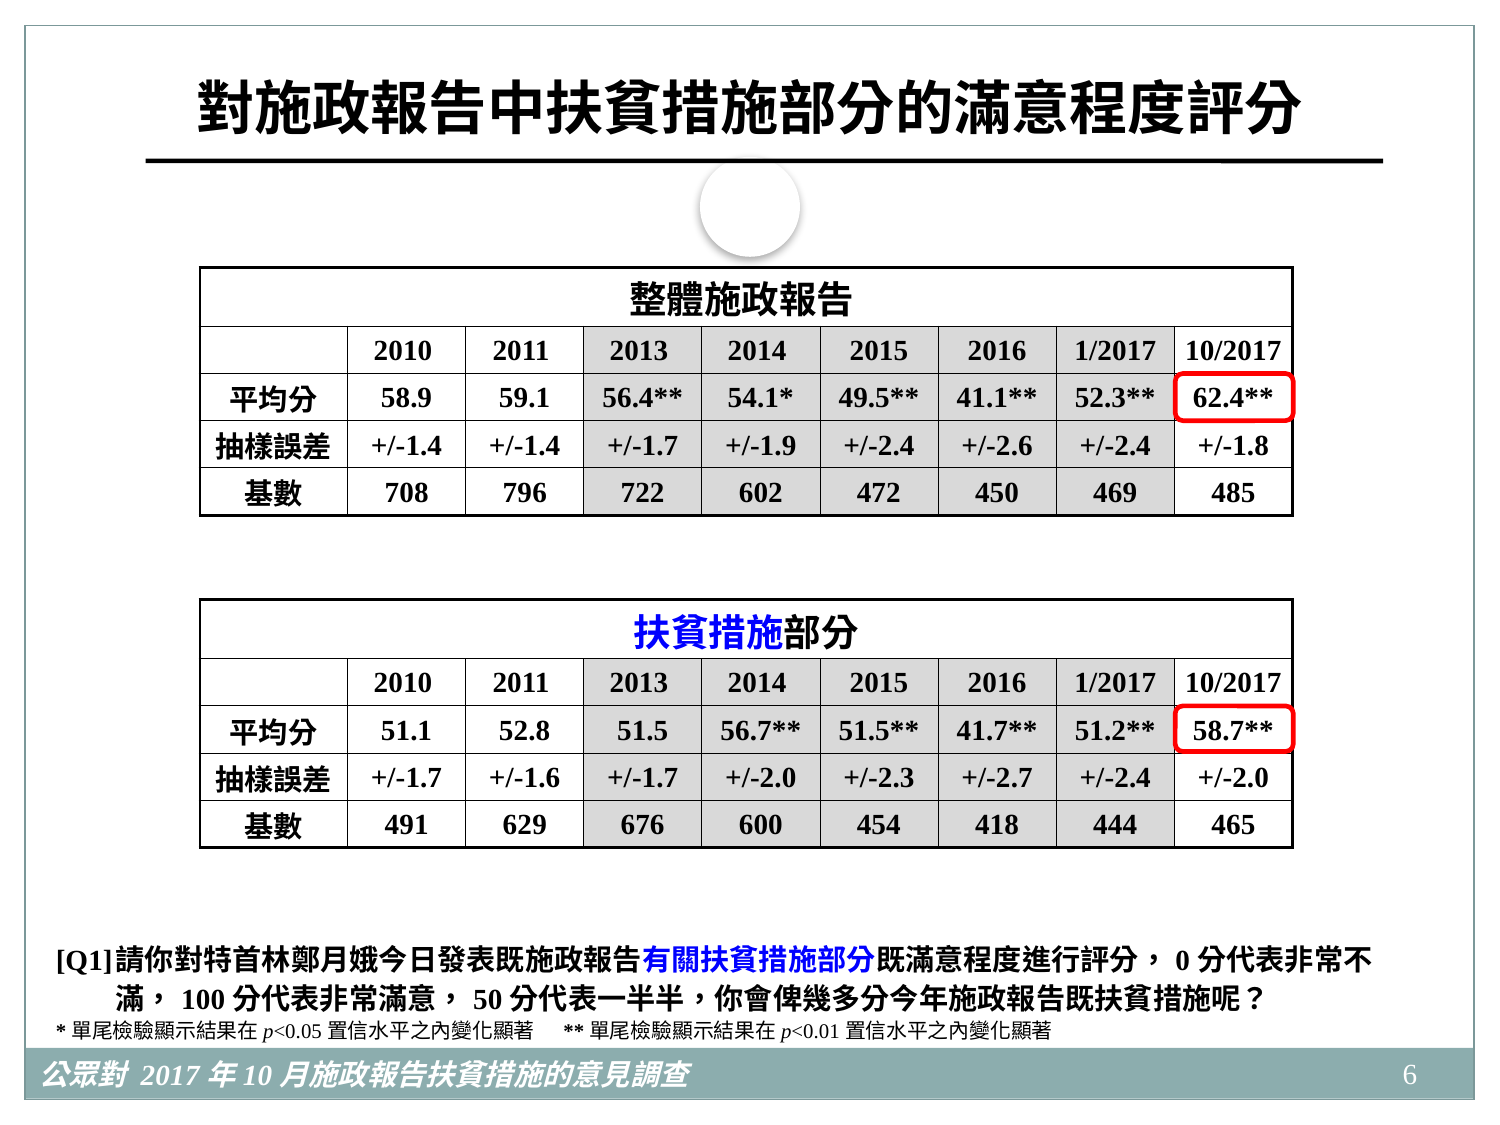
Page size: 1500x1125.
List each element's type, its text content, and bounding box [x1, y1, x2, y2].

table_cell 465 [1175, 801, 1291, 846]
table_cell 2015 [821, 659, 938, 705]
table_cell 49.5** [821, 374, 938, 420]
table_cell 10/2017 [1175, 327, 1291, 373]
table_cell 469 [1057, 468, 1174, 514]
table_cell 抽樣誤差 [201, 754, 347, 800]
table_cell 51.5 [584, 706, 701, 753]
table_cell 52.8 [466, 706, 583, 753]
table_cell +/-2.4 [1057, 421, 1174, 467]
table_cell 418 [939, 801, 1056, 846]
table_cell +/-1.7 [584, 754, 701, 800]
table_cell 56.4** [584, 374, 701, 420]
table_cell 平均分 [201, 706, 347, 753]
table_cell 10/2017 [1175, 659, 1291, 705]
table_cell +/-2.6 [939, 421, 1056, 467]
table_cell 41.7** [939, 706, 1056, 753]
table_cell 基數 [201, 801, 347, 846]
table_cell +/-2.0 [1175, 754, 1291, 800]
table_cell 59.1 [466, 374, 583, 420]
table_cell 444 [1057, 801, 1174, 846]
table_cell 2013 [584, 327, 701, 373]
table_cell +/-1.4 [466, 421, 583, 467]
table_cell 52.3** [1057, 374, 1174, 420]
table_cell 491 [348, 801, 465, 846]
table_cell +/-2.7 [939, 754, 1056, 800]
text_box [Q1] 請你對特首林鄭月娥今日發表既施政報告有關扶貧措施部分既滿意程度進行評分，0分代表非常不滿，100分代表非常滿意，50分代表一半半，你會俾幾多分今年施政報告既扶貧措施呢？ *單尾檢驗顯示結果在p<0.05置信水平之內變化顯著 **單尾檢驗顯示結果在p<0.01置信水平之內變化顯著 [41, 937, 1471, 1043]
table_cell 2016 [939, 659, 1056, 705]
table_cell +/-1.7 [348, 754, 465, 800]
table_cell 41.1** [939, 374, 1056, 420]
table_cell 51.1 [348, 706, 465, 753]
table_cell 796 [466, 468, 583, 514]
table_cell 2011 [466, 659, 583, 705]
table_cell 450 [939, 468, 1056, 514]
table_cell 722 [584, 468, 701, 514]
table_cell 472 [821, 468, 938, 514]
table_cell 600 [702, 801, 820, 846]
table_cell 抽樣誤差 [201, 421, 347, 467]
table_cell 454 [821, 801, 938, 846]
table_cell +/-1.7 [584, 421, 701, 467]
table_cell +/-2.4 [821, 421, 938, 467]
table_cell 629 [466, 801, 583, 846]
table_cell 485 [1175, 468, 1291, 514]
table_cell 1/2017 [1057, 659, 1174, 705]
table_cell 2015 [821, 327, 938, 373]
table_header 扶貧措施部分 [201, 601, 1291, 658]
table_cell +/-2.4 [1057, 754, 1174, 800]
table_cell 2011 [466, 327, 583, 373]
table_cell +/-2.0 [702, 754, 820, 800]
table_cell +/-1.9 [702, 421, 820, 467]
text_box [1174, 704, 1295, 753]
table_cell 平均分 [201, 374, 347, 420]
table_header 整體施政報告 [201, 269, 1291, 326]
table_cell [201, 659, 347, 705]
table_cell +/-1.6 [466, 754, 583, 800]
table_cell [201, 327, 347, 373]
table_cell 51.2** [1057, 706, 1174, 753]
table_cell 基數 [201, 468, 347, 514]
text_box [1174, 372, 1295, 422]
table_cell +/-1.8 [1175, 421, 1291, 467]
table_cell 2013 [584, 659, 701, 705]
table_cell 2014 [702, 327, 820, 373]
table_cell 54.1* [702, 374, 820, 420]
table_cell 58.9 [348, 374, 465, 420]
table_cell 2010 [348, 327, 465, 373]
table_cell 2010 [348, 659, 465, 705]
table_cell 708 [348, 468, 465, 514]
table_cell 602 [702, 468, 820, 514]
table_cell 676 [584, 801, 701, 846]
table_cell 51.5** [821, 706, 938, 753]
table_cell +/-1.4 [348, 421, 465, 467]
table_cell 56.7** [702, 706, 820, 753]
table_cell 2016 [939, 327, 1056, 373]
title 對施政報告中扶貧措施部分的滿意程度評分 [49, 57, 1450, 149]
table_cell 1/2017 [1057, 327, 1174, 373]
table_cell 2014 [702, 659, 820, 705]
table_cell +/-2.3 [821, 754, 938, 800]
